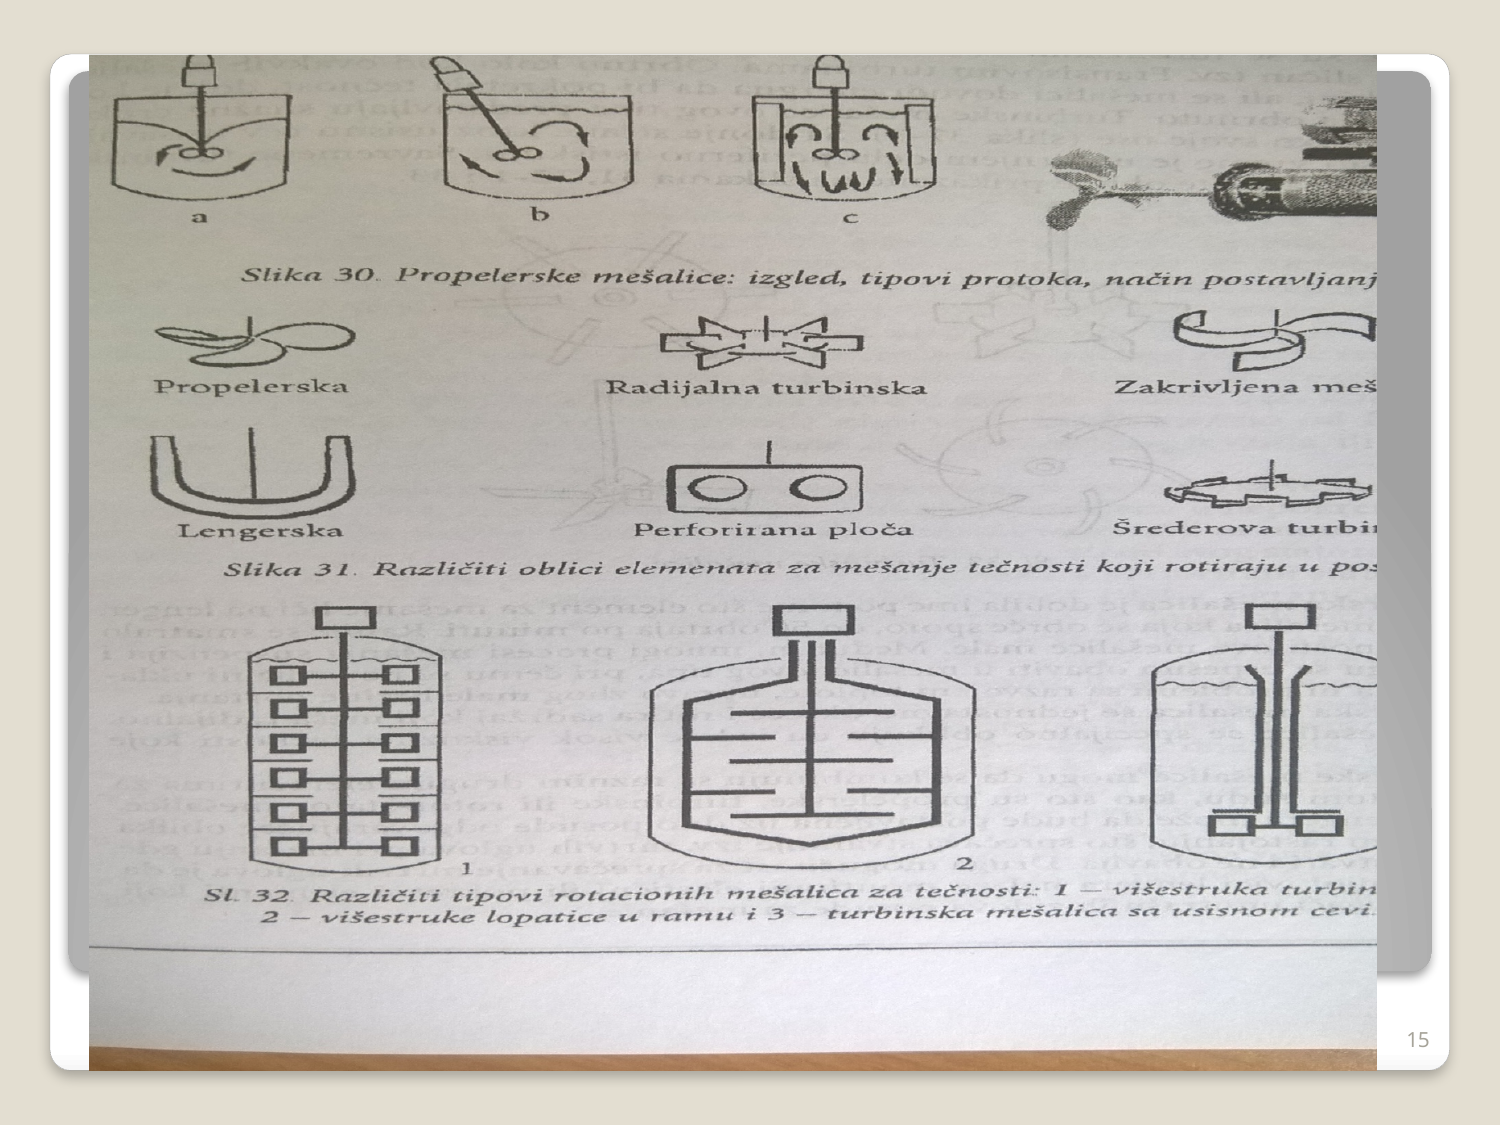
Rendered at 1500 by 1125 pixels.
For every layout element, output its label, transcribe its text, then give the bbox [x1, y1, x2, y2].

picture [90, 56, 224, 1071]
picture [1241, 56, 1376, 1071]
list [224, 0, 1241, 1125]
slide_number 15 [1369, 1002, 1445, 1063]
